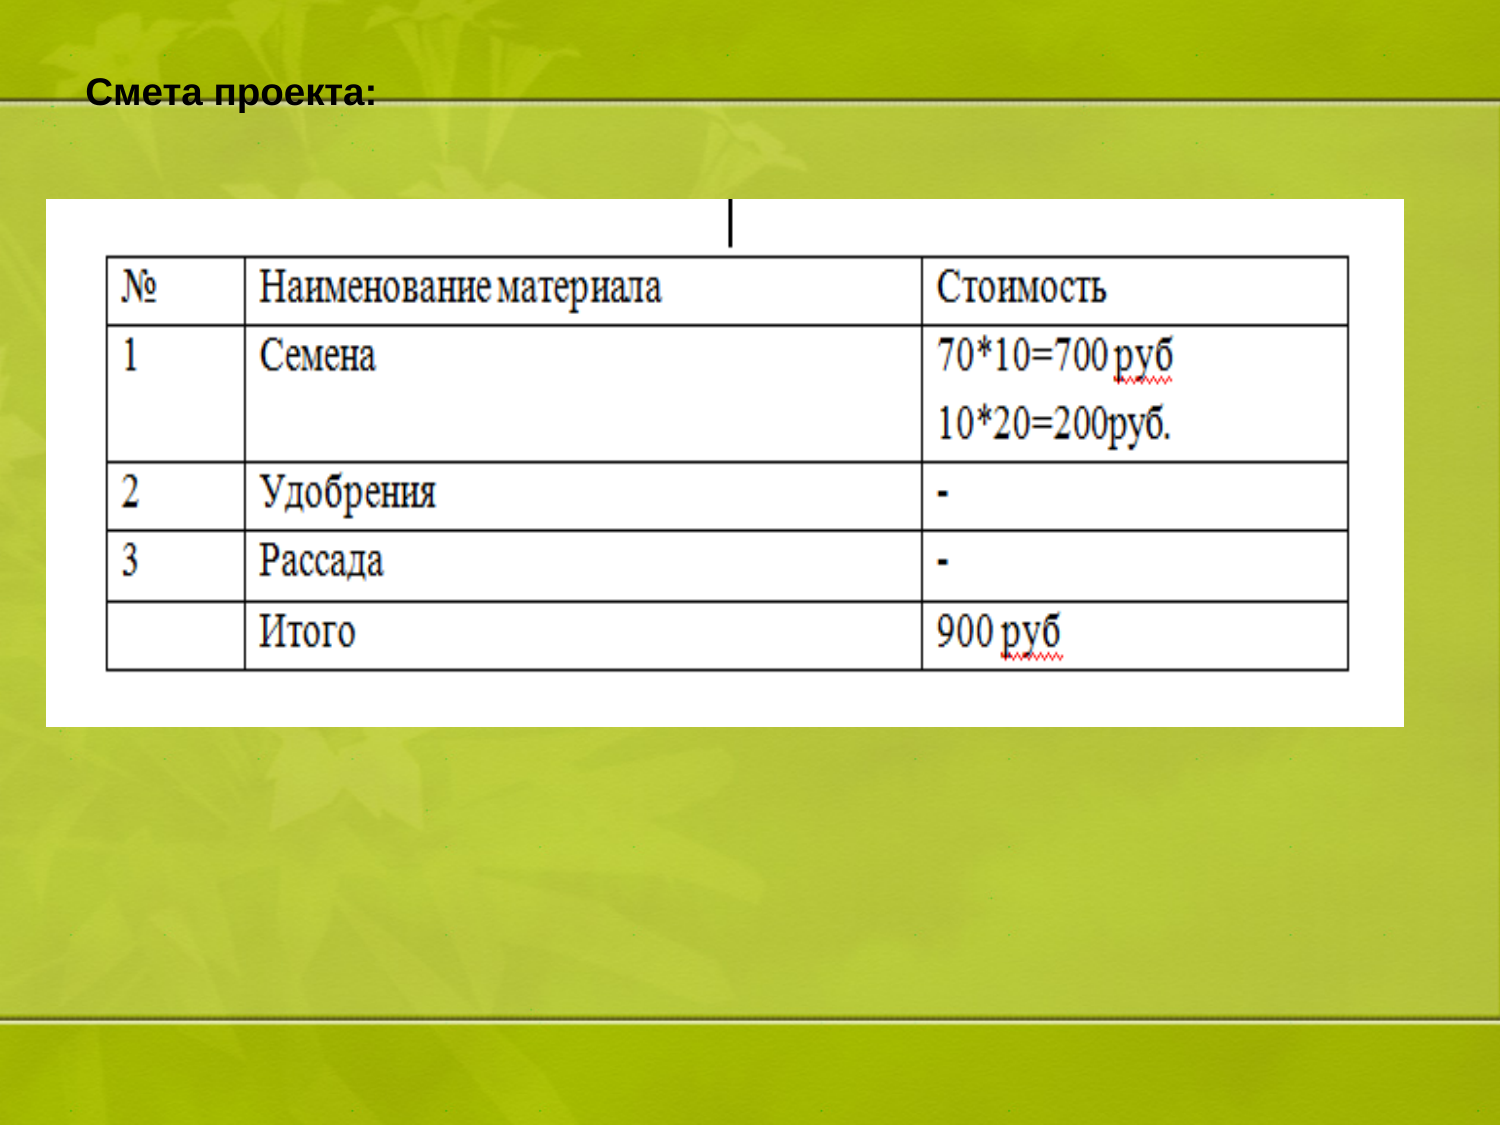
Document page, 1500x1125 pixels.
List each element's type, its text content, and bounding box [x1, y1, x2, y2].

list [46, 198, 1404, 727]
title Смета проекта: [70, 58, 1421, 169]
picture [0, 0, 1500, 1125]
